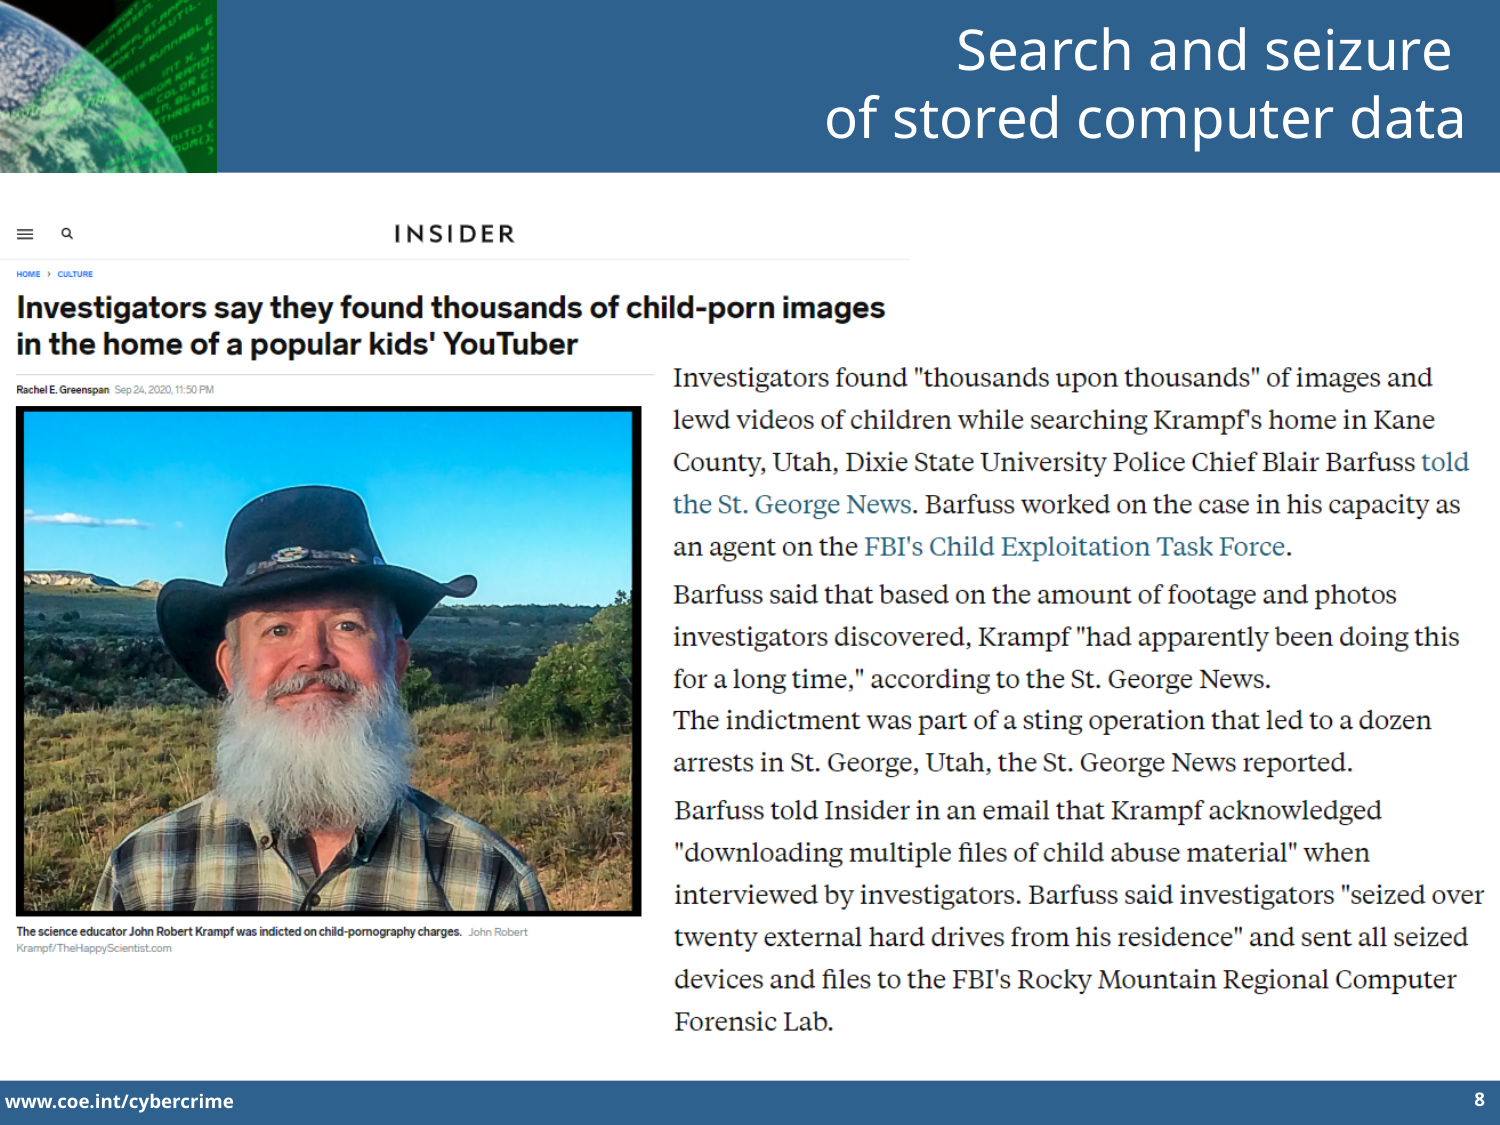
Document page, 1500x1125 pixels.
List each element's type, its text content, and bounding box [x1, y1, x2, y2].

picture [0, 212, 1500, 1041]
picture [0, 0, 217, 173]
text_box Search and seizure of stored computer data [230, 7, 1483, 157]
